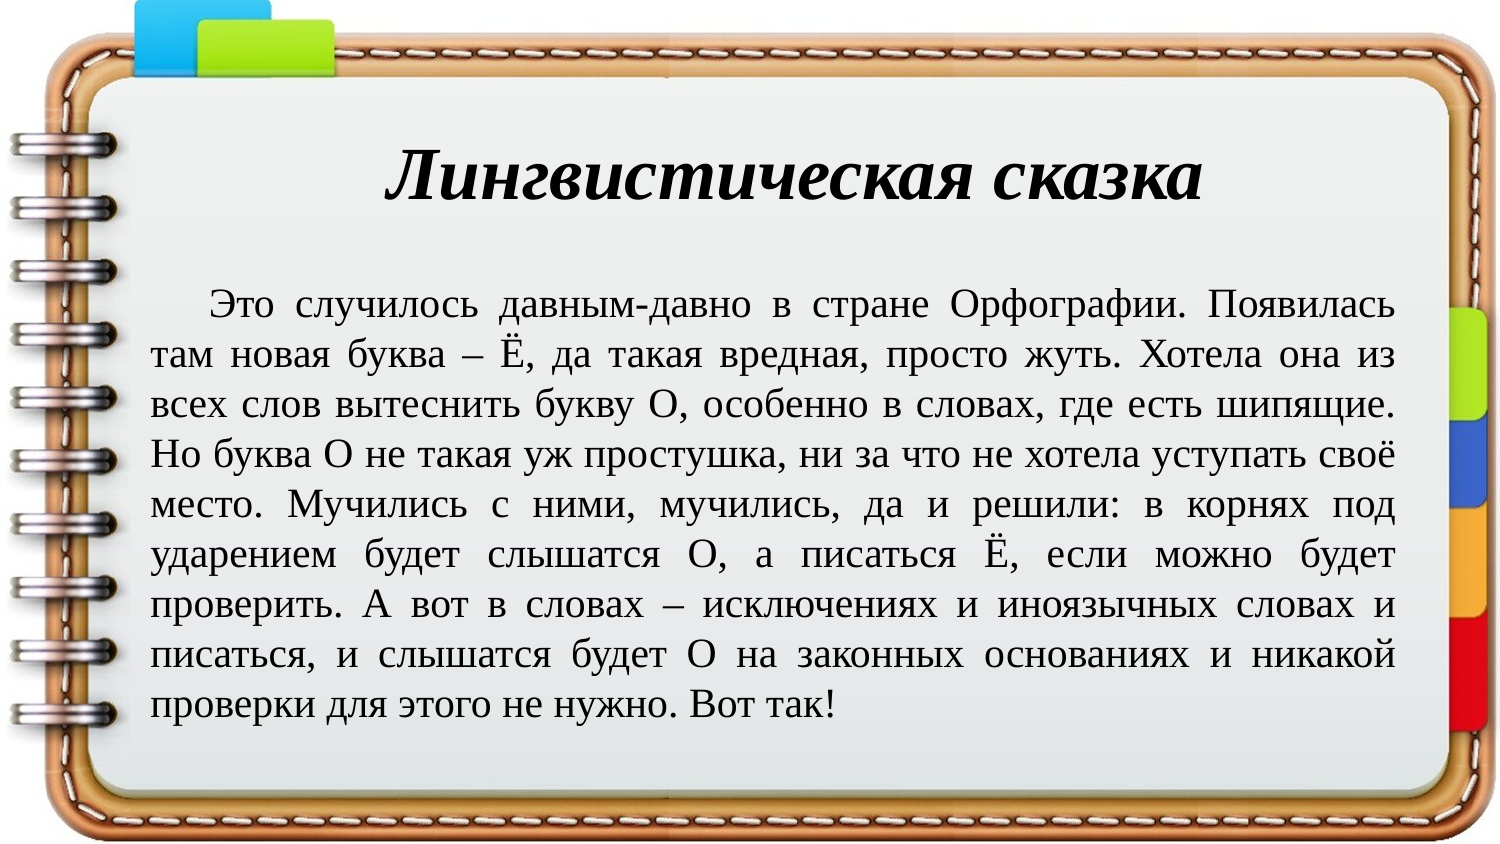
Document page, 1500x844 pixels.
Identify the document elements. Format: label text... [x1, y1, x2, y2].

picture [0, 0, 1500, 844]
text_box Это случилось давным-давно в стране Орфографии. Появилась там новая буква – Ё, да такая вредная, просто жуть. Хотела она из всех слов вытеснить букву О, особенно в словах, где есть шипящие. Но буква О не такая уж простушка, ни за что не хотела уступать своё место. Мучились с ними, мучились, да и решили: в корнях под ударением будет слышатся О, а писаться Ё, если можно будет проверить. А вот в словах – исключениях и иноязычных словах и писаться, и слышатся будет О на законных основаниях и никакой проверки для этого не нужно. Вот так! [135, 268, 1412, 734]
list Лингвистическая сказка [371, 126, 1258, 223]
